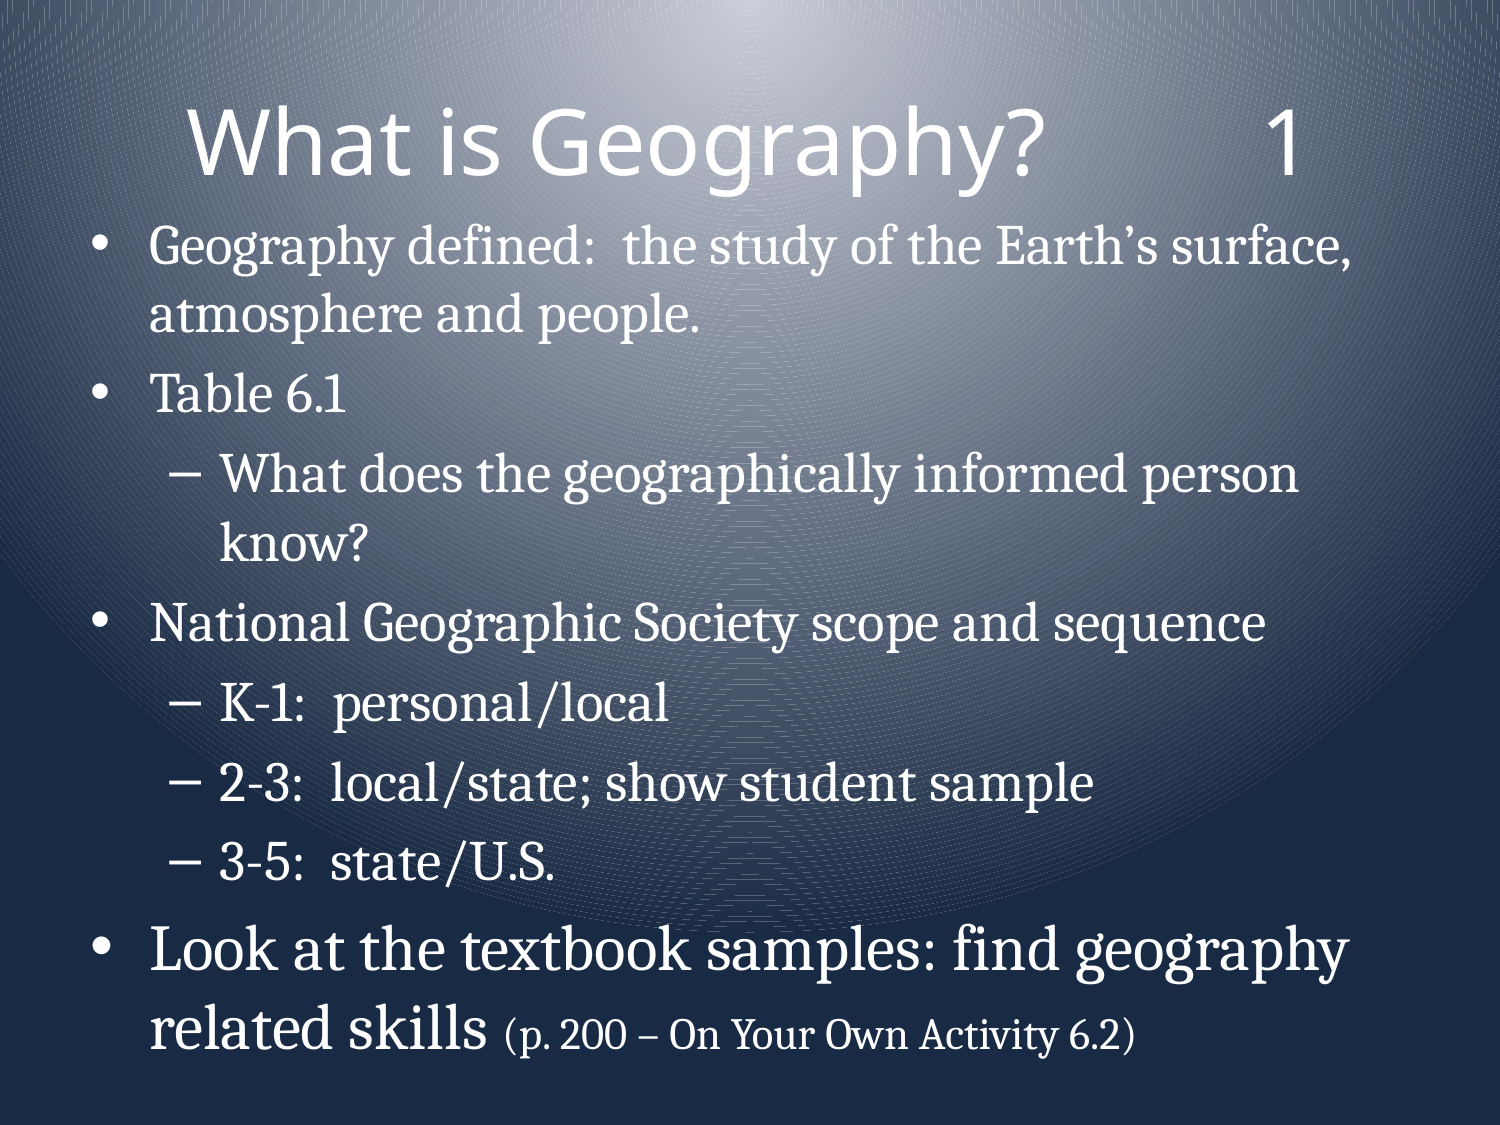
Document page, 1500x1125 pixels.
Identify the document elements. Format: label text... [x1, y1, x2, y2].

title What is Geography? 1 [75, 45, 1425, 200]
list Geography defined: the study of the Earth’s surface, atmosphere and people. Table 6.1 What does the geographically informed person know? National Geographic Society scope and sequence K-1: personal/local 2-3: local/state; show student sample 3-5: state/U.S. Look at the textbook samples: find geography related skills (p. 200 – On Your Own Activity 6.2) [75, 200, 1425, 1075]
